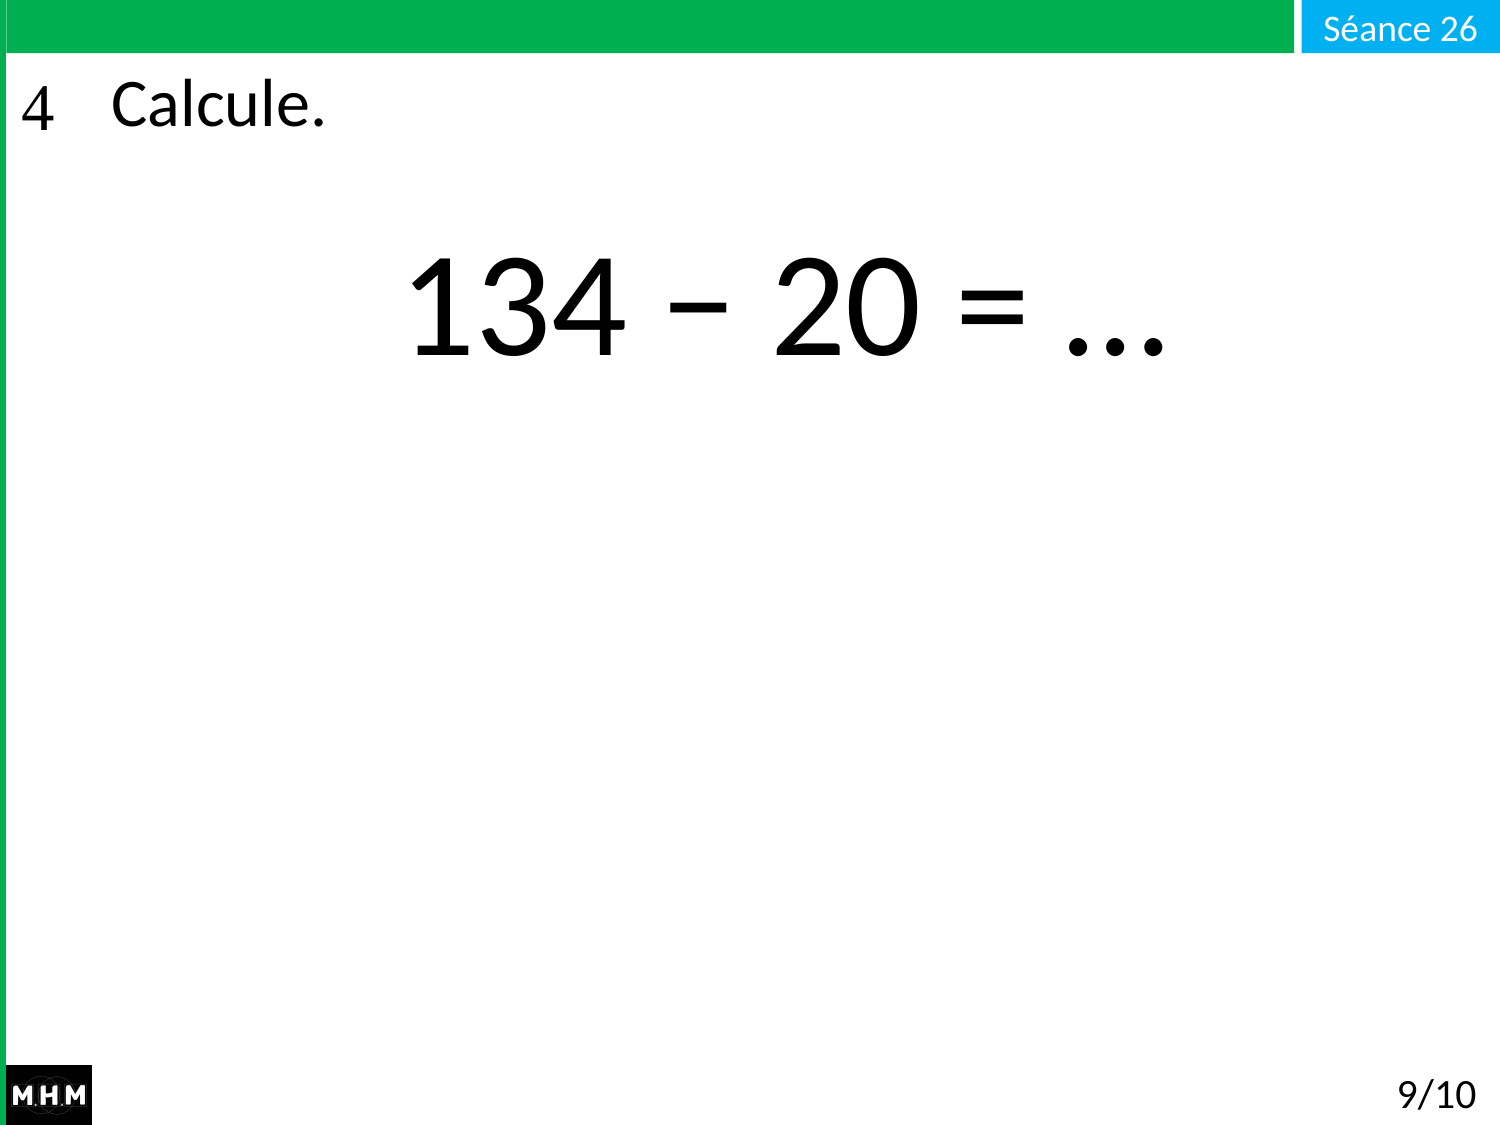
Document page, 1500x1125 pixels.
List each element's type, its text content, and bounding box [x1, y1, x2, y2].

picture [6, 1065, 92, 1125]
text_box 134 − 20 = … [385, 197, 1254, 393]
list 9/10 [1373, 1064, 1500, 1125]
title Calcule. [96, 60, 1391, 150]
